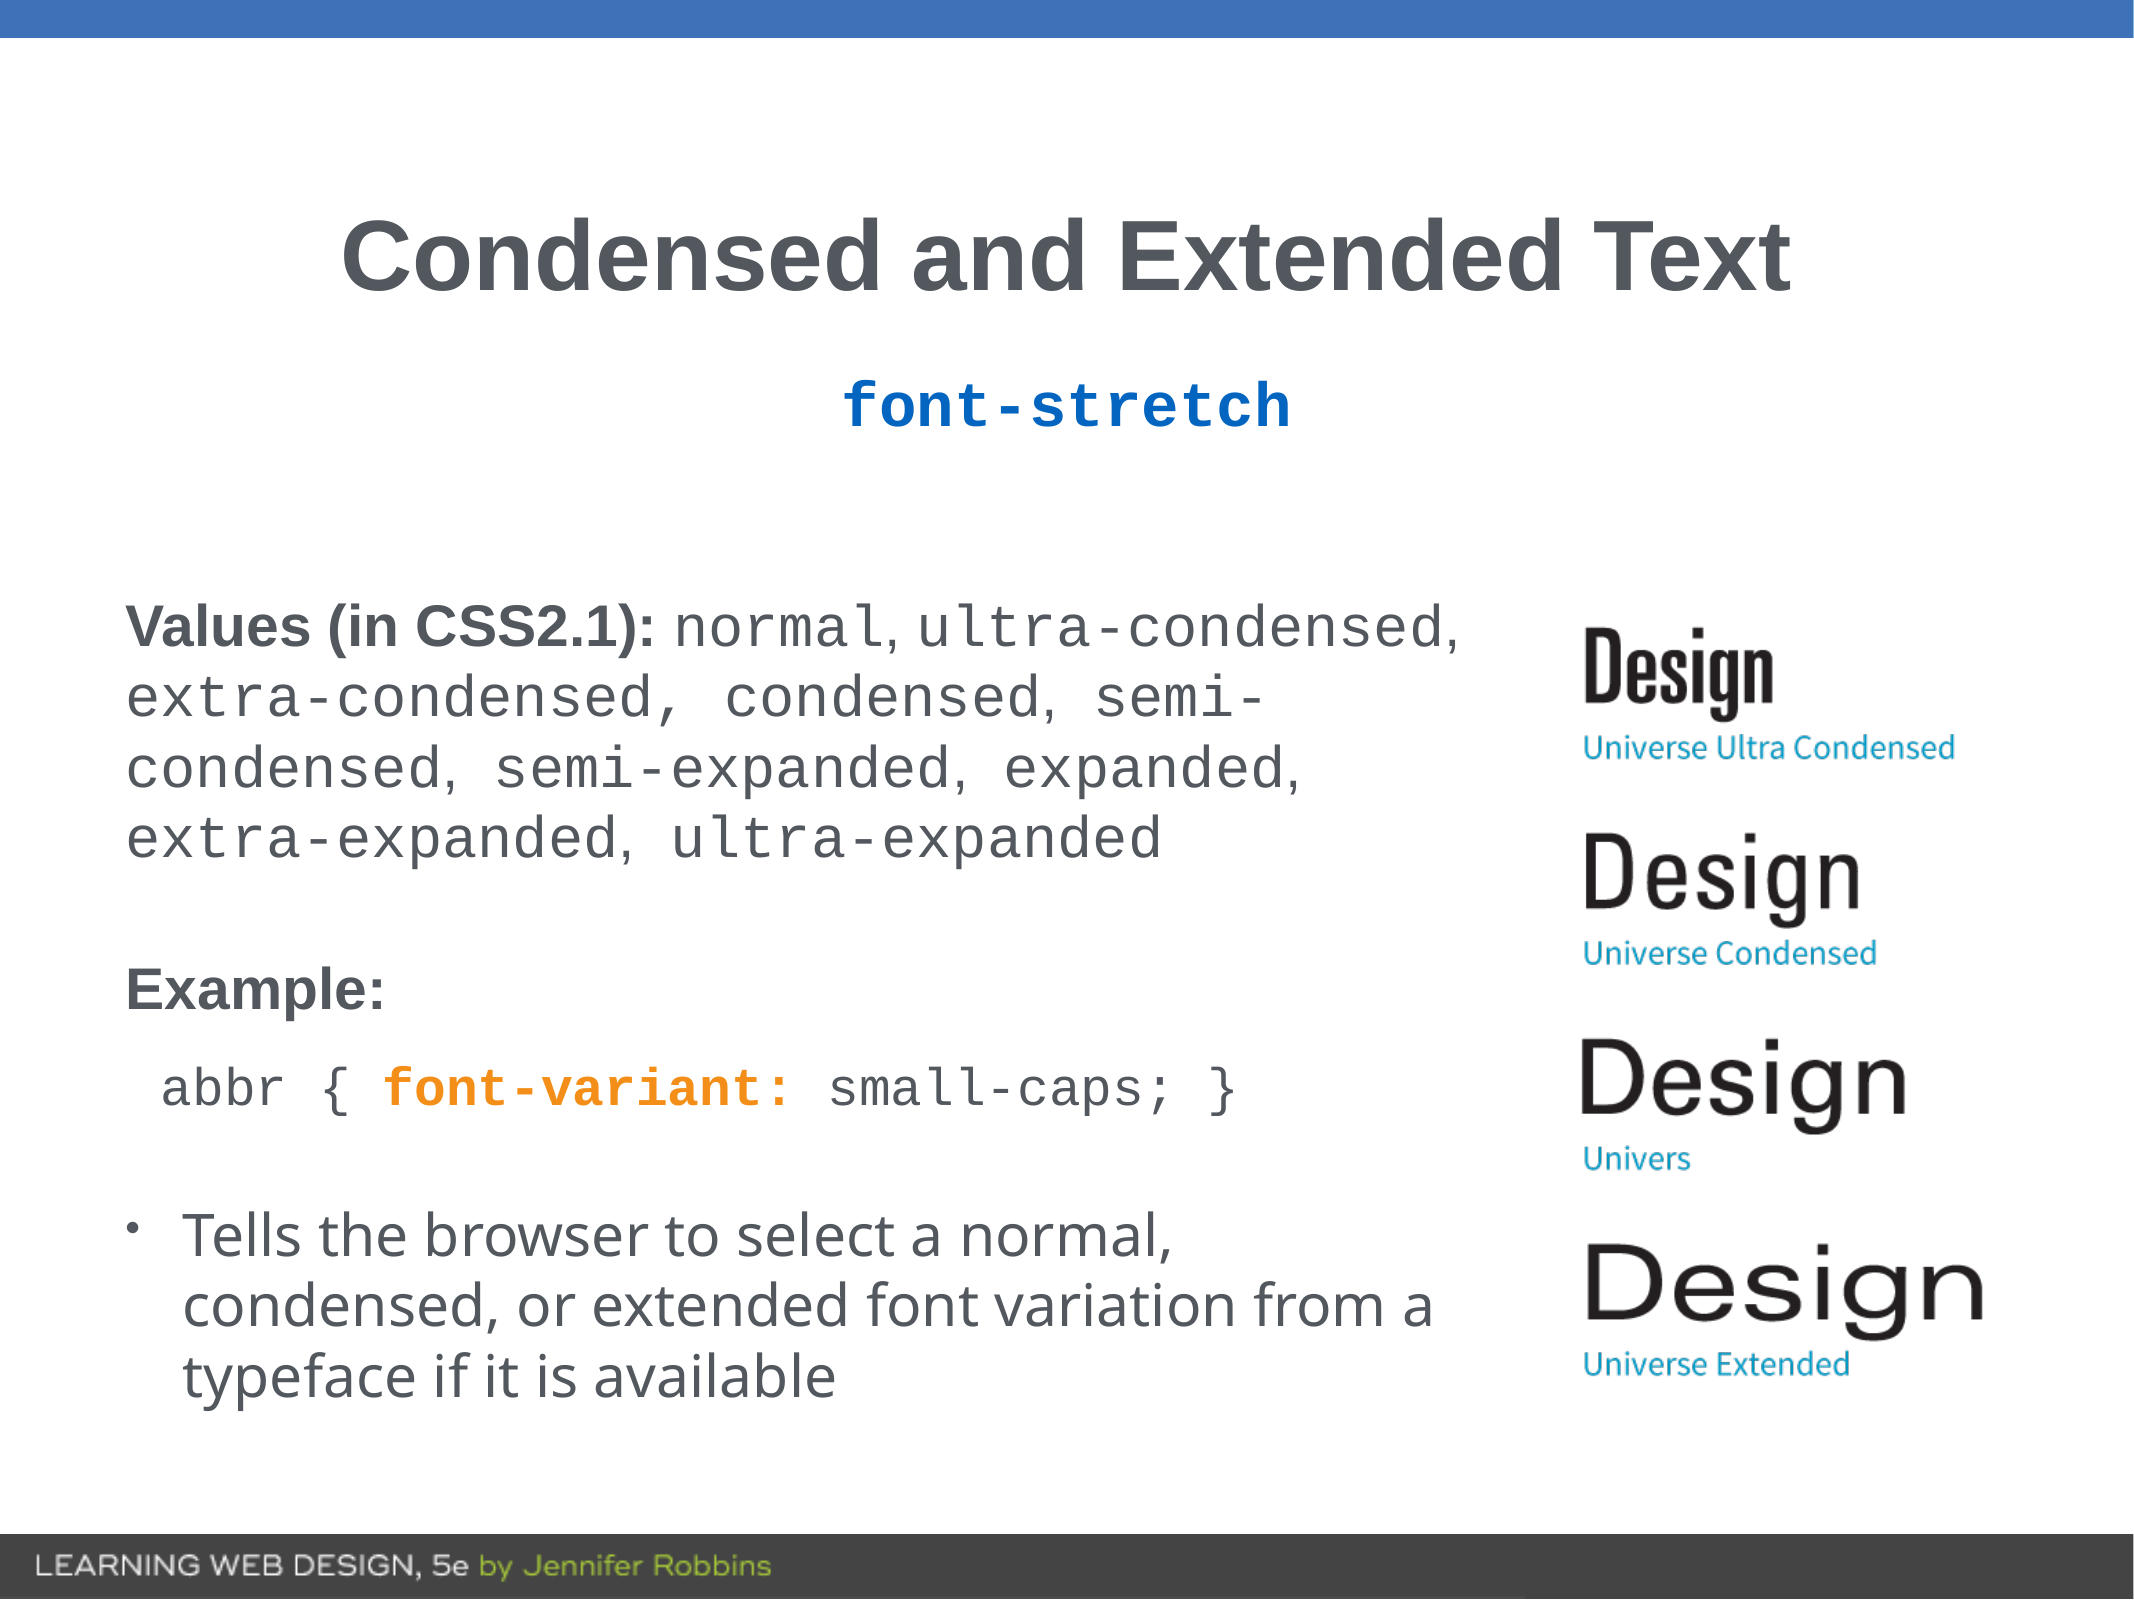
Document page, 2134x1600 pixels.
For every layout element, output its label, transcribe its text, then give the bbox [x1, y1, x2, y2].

picture [0, 1534, 2134, 1599]
list Values (in CSS2.1): normal, ultra-condensed, extra-condensed, condensed, semi-condensed, semi-expanded, expanded, extra-expanded, ultra-expanded Example: abbr { font-variant: small-caps; } Tells the browser to select a normal, condensed, or extended font variation from a typeface if it is available [116, 568, 1489, 1428]
text_box font-stretch [833, 355, 1300, 447]
picture [1567, 584, 2134, 1412]
title Condensed and Extended Text [155, 72, 1978, 428]
